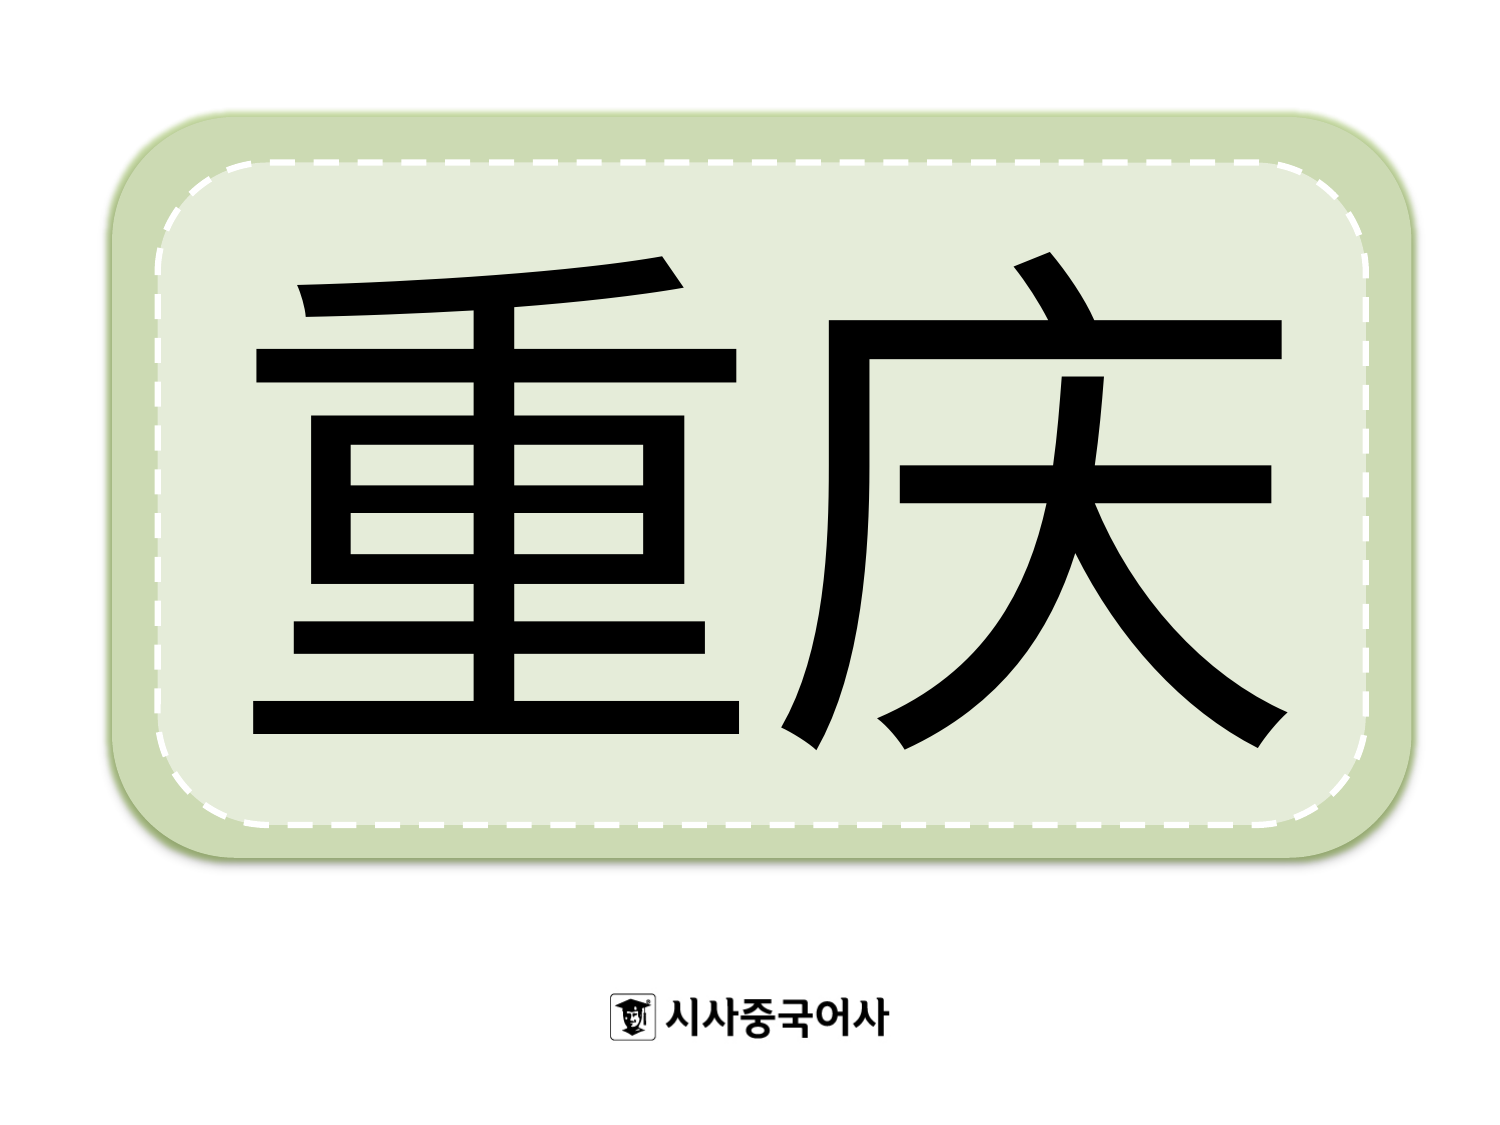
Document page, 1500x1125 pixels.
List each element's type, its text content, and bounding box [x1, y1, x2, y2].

text_box 重庆 [162, 160, 1371, 824]
picture [602, 987, 898, 1047]
